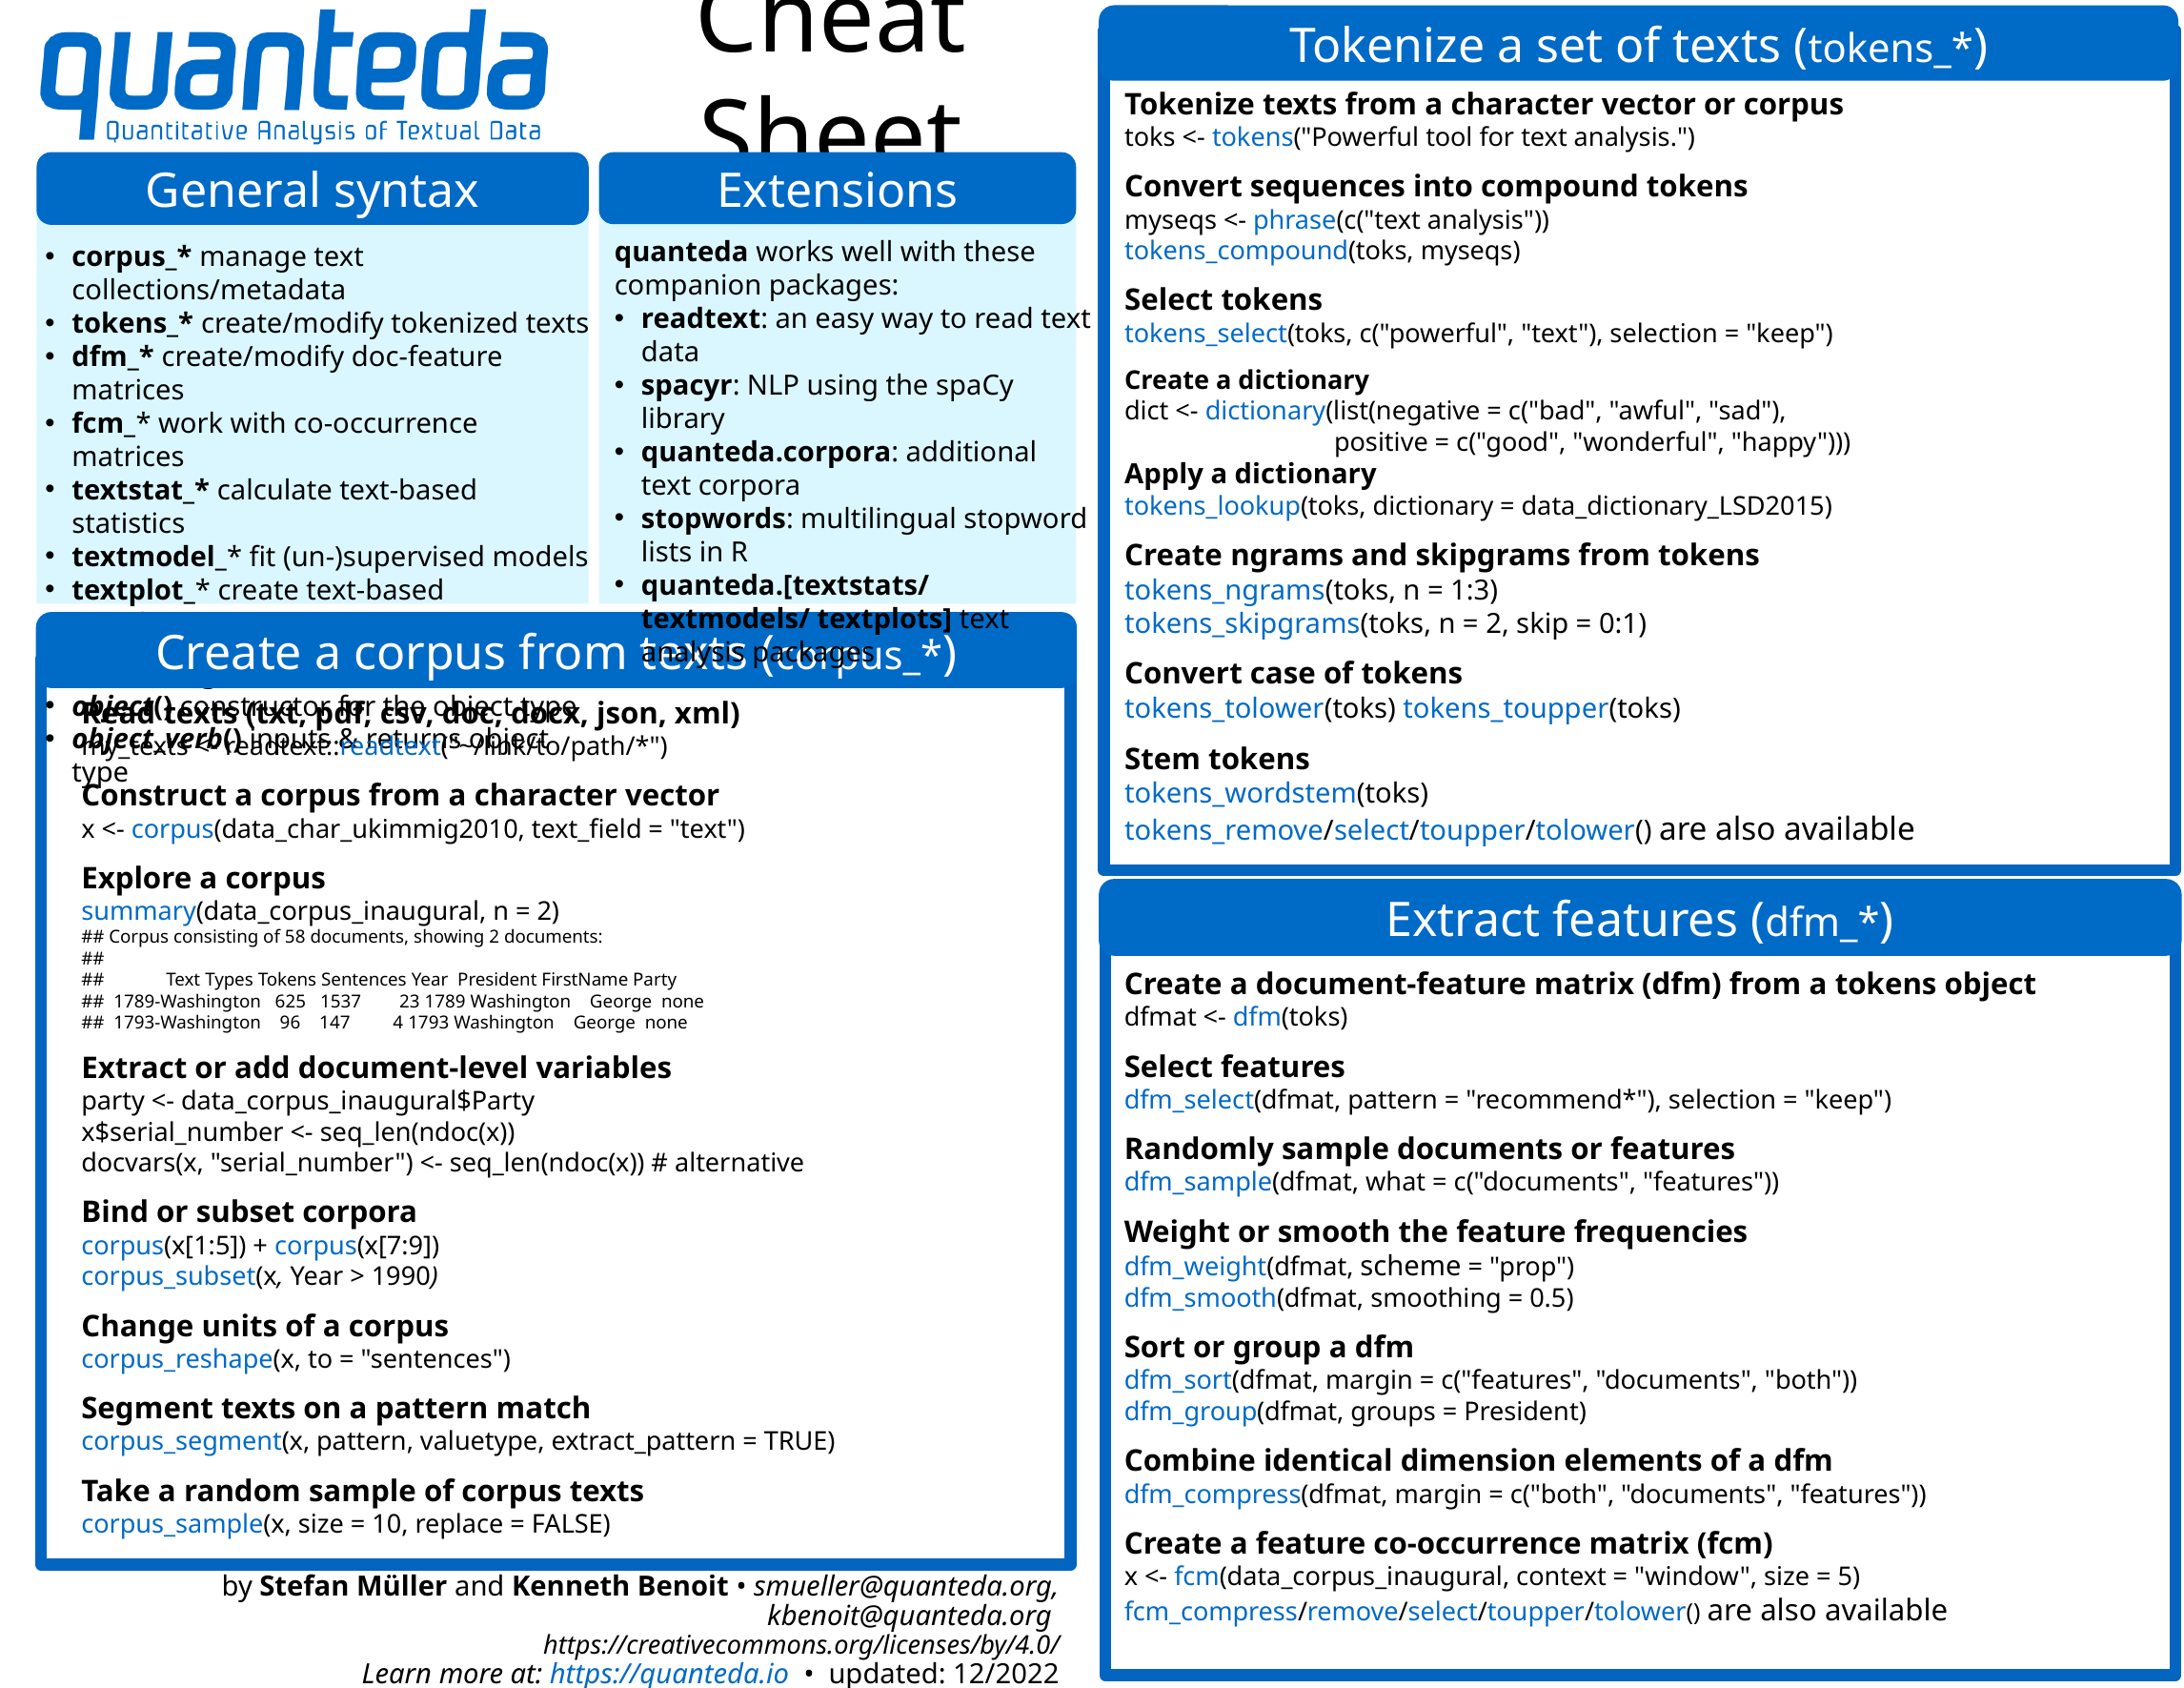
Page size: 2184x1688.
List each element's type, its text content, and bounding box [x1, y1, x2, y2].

text_box [39, 683, 1073, 1566]
text_box by Stefan Müller and Kenneth Benoit • smueller@quanteda.org, kbenoit@quanteda.org https://creativecommons.org/licenses/by/4.0/ Learn more at: https://quanteda.io • updated: 12/2022 [1, 1563, 1068, 1688]
text_box Create a corpus from texts (corpus_*) [35, 612, 1078, 688]
text_box [1102, 73, 2177, 872]
picture [39, 3, 551, 151]
text_box Tokenize a set of texts (tokens_*) [1099, 5, 2179, 81]
text_box quanteda works well with these companion packages: readtext: an easy way to read text data spacyr: NLP using the spaCy library quanteda.corpora: additional text corpora stopwords: multilingual stopword lists in R quanteda.[textstats/textmodels/ textplots] text analysis packages [614, 234, 1092, 668]
text_box Tokenize texts from a character vector or corpus toks <- tokens("Powerful tool for text analysis.") Convert sequences into compound tokens myseqs <- phrase(c("text analysis")) tokens_compound(toks, myseqs) Select tokens tokens_select(toks, c("powerful", "text"), selection = "keep") Create a dictionary dict <- dictionary(list(negative = c("bad", "awful", "sad"), positive = c("good", "wonderful", "happy"))) Apply a dictionary tokens_lookup(toks, dictionary = data_dictionary_LSD2015) Create ngrams and skipgrams from tokens tokens_ngrams(toks, n = 1:3) tokens_skipgrams(toks, n = 2, skip = 0:1) Convert case of tokens tokens_tolower(toks) tokens_toupper(toks) Stem tokens tokens_wordstem(toks) tokens_remove/select/toupper/tolower() are also available [1124, 84, 2154, 881]
text_box [1103, 952, 2177, 1678]
text_box Read texts (txt, pdf, csv, doc, docx, json, xml) my_texts <- readtext::readtext("~/link/to/path/*") Construct a corpus from a character vector x <- corpus(data_char_ukimmig2010, text_field = "text") Explore a corpus summary(data_corpus_inaugural, n = 2) ## Corpus consisting of 58 documents, showing 2 documents: ## ## Text Types Tokens Sentences Year President FirstName Party ## 1789-Washington 625 1537 23 1789 Washington George none ## 1793-Washington 96 147 4 1793 Washington George none Extract or add document-level variables party <- data_corpus_inaugural$Party x$serial_number <- seq_len(ndoc(x)) docvars(x, "serial_number") <- seq_len(ndoc(x)) # alternative Bind or subset corpora corpus(x[1:5]) + corpus(x[7:9]) corpus_subset(x, Year > 1990) Change units of a corpus corpus_reshape(x, to = "sentences") Segment texts on a pattern match corpus_segment(x, pattern, valuetype, extract_pattern = TRUE) Take a random sample of corpus texts corpus_sample(x, size = 10, replace = FALSE) [81, 693, 1054, 1538]
text_box General syntax [36, 152, 589, 225]
title Cheat Sheet [558, 30, 1102, 115]
text_box [34, 176, 591, 606]
text_box corpus_* manage text collections/metadata tokens_* create/modify tokenized texts dfm_* create/modify doc-feature matrices fcm_* work with co-occurrence matrices textstat_* calculate text-based statistics textmodel_* fit (un-)supervised models textplot_* create text-based visualizations Consistent grammar: object() constructor for the object type object_verb() inputs & returns object type [45, 238, 594, 613]
text_box Extract features (dfm_*) [1099, 879, 2182, 956]
text_box [597, 175, 1078, 606]
text_box Extensions [598, 152, 1077, 225]
text_box Create a document-feature matrix (dfm) from a tokens object dfmat <- dfm(toks) Select features dfm_select(dfmat, pattern = "recommend*"), selection = "keep") Randomly sample documents or features dfm_sample(dfmat, what = c("documents", "features")) Weight or smooth the feature frequencies dfm_weight(dfmat, scheme = "prop") dfm_smooth(dfmat, smoothing = 0.5) Sort or group a dfm dfm_sort(dfmat, margin = c("features", "documents", "both")) dfm_group(dfmat, groups = President) Combine identical dimension elements of a dfm dfm_compress(dfmat, margin = c("both", "documents", "features")) Create a feature co-occurrence matrix (fcm) x <- fcm(data_corpus_inaugural, context = "window", size = 5) fcm_compress/remove/select/toupper/tolower() are also available [1123, 965, 2178, 1688]
text_box corpus_* manage text collections/metadata tokens_* create/modify tokenized texts dfm_* create/modify doc-feature matrices fcm_* work with co-occurrence matrices textstat_* calculate text-based statistics textmodel_* fit (un-)supervised models textplot_* create text-based visualizations Consistent grammar: object() constructor for the object type object_verb() inputs & returns object type [45, 687, 594, 788]
